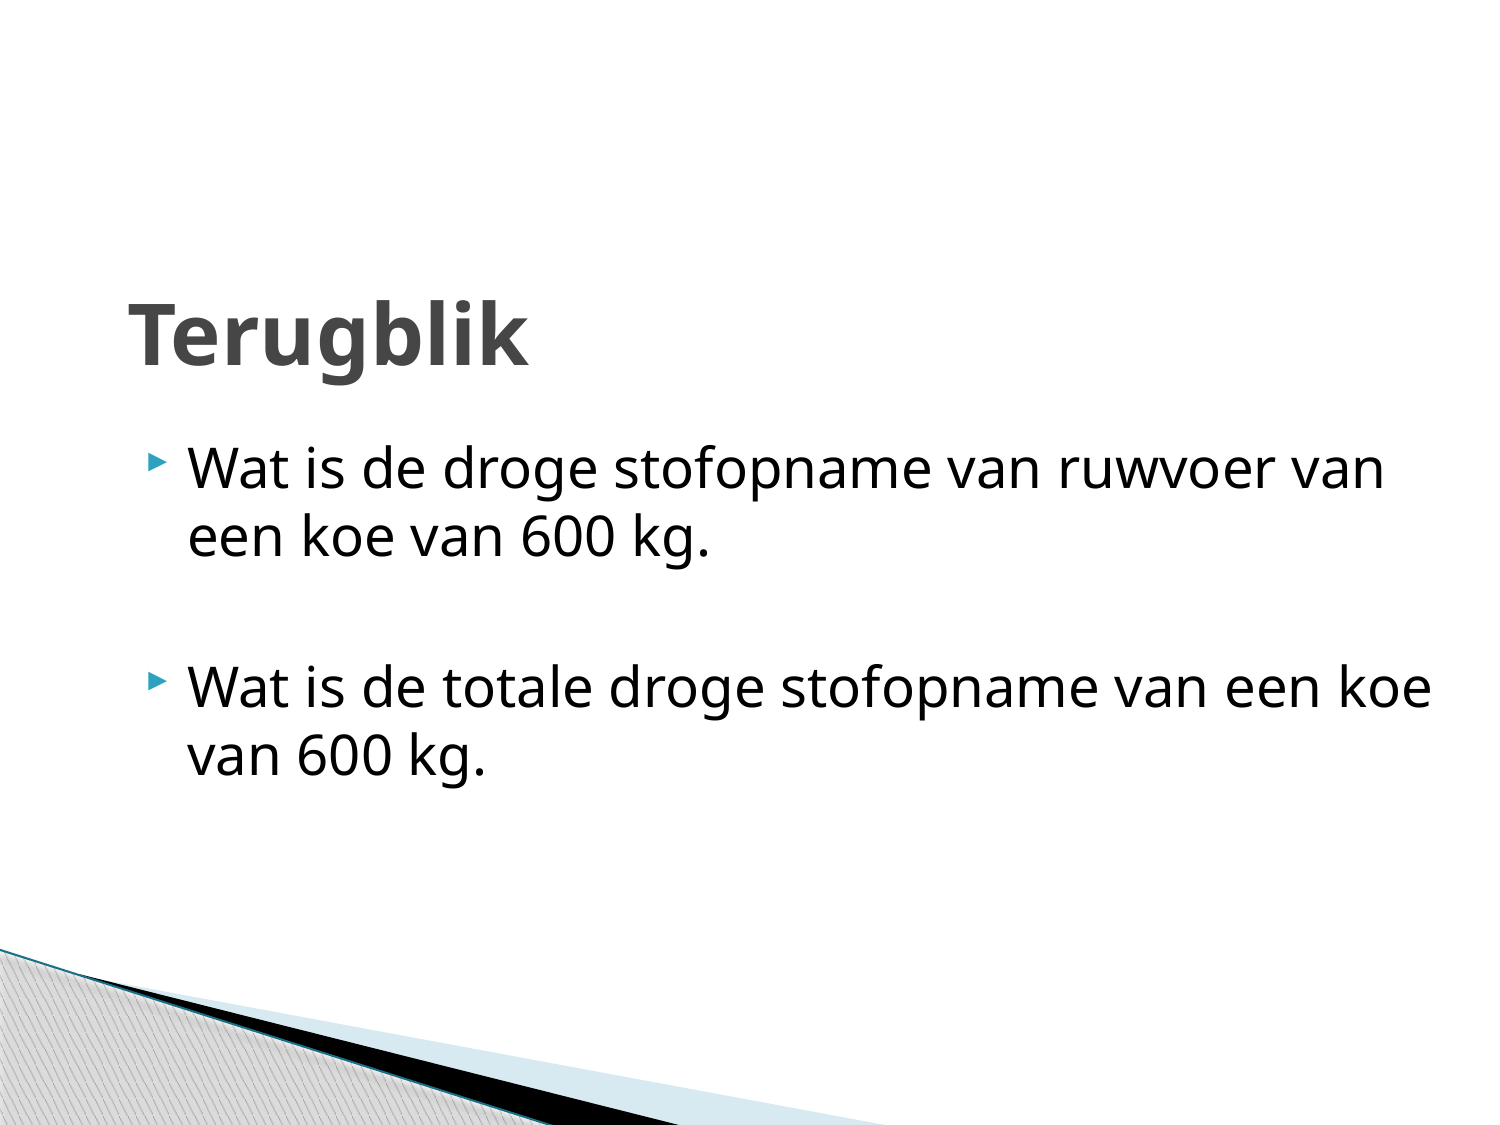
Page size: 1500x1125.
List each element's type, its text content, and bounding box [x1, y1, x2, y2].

list Wat is de droge stofopname van ruwvoer van een koe van 600 kg. Wat is de totale droge stofopname van een koe van 600 kg. [112, 425, 1500, 1000]
title Terugblik [112, 237, 1388, 425]
